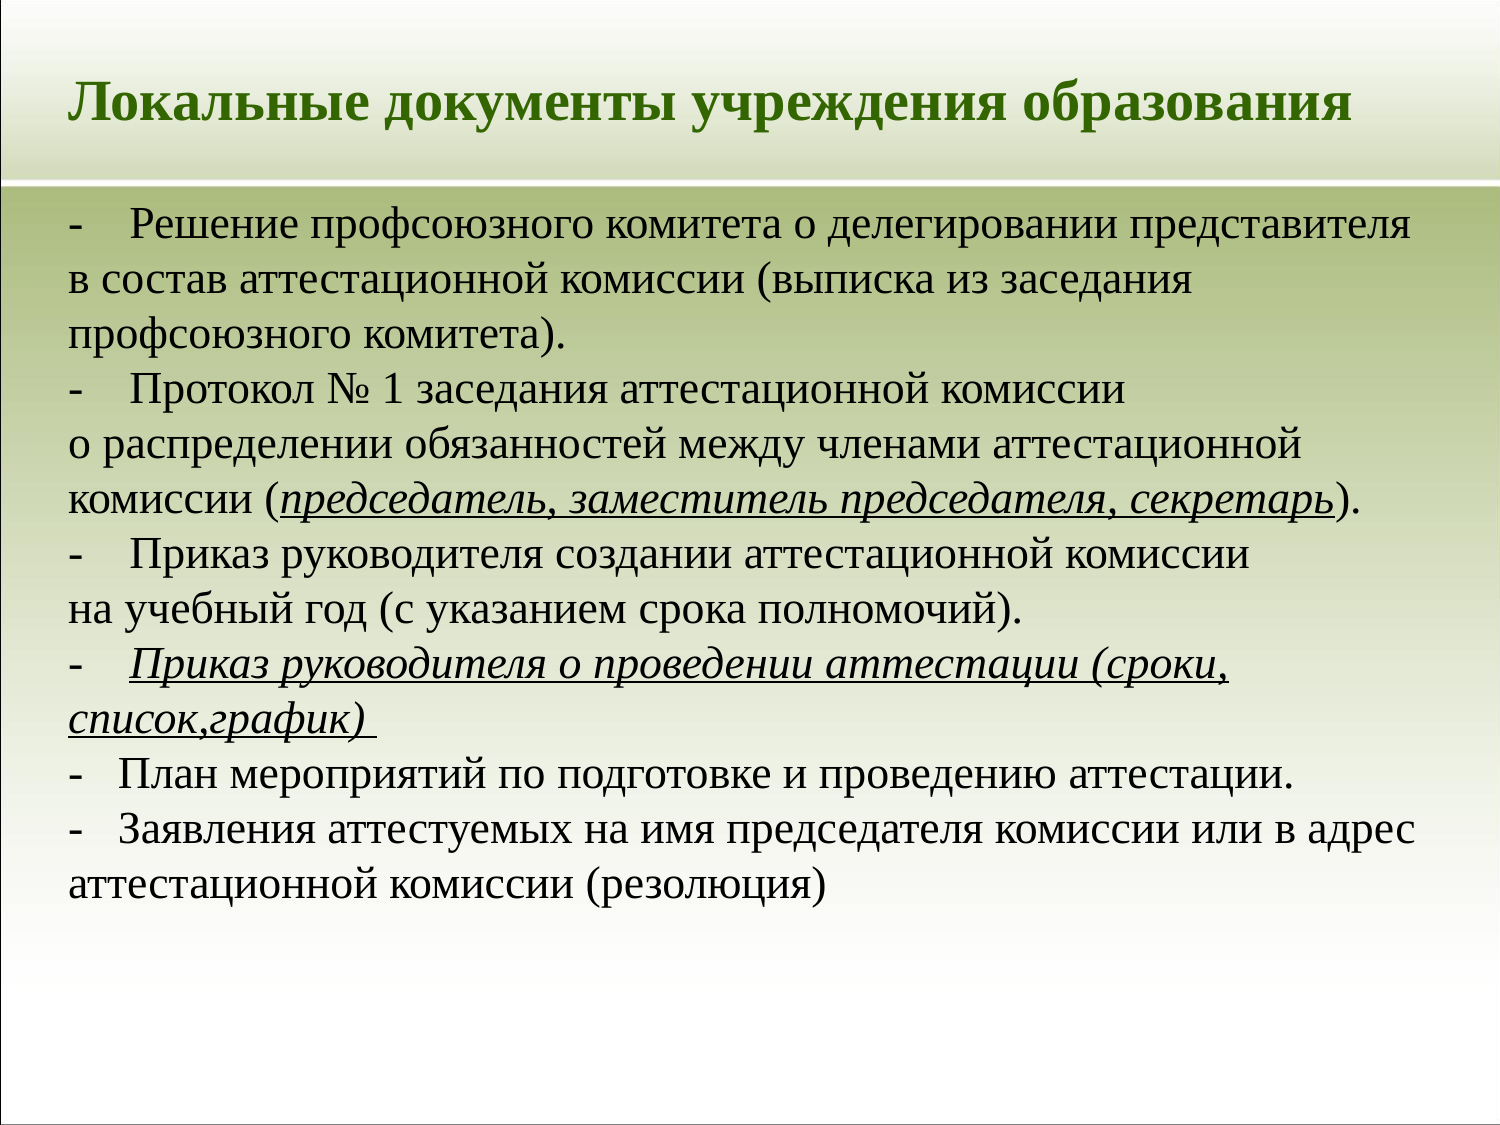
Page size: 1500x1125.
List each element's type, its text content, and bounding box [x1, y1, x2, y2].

picture [0, 0, 1500, 1125]
title Локальные документы учреждения образования - Решение профсоюзного комитета о делегировании представителя в состав аттестационной комиссии (выписка из заседания профсоюзного комитета). - Протокол № 1 заседания аттестационной комиссии о распределении обязанностей между членами аттестационной комиссии (председатель, заместитель председателя, секретарь). - Приказ руководителя создании аттестационной комиссии на учебный год (с указанием срока полномочий). - Приказ руководителя о проведении аттестации (сроки, список,график) - План мероприятий по подготовке и проведению аттестации. - Заявления аттестуемых на имя председателя комиссии или в адрес аттестационной комиссии (резолюция) [52, 54, 1448, 1026]
